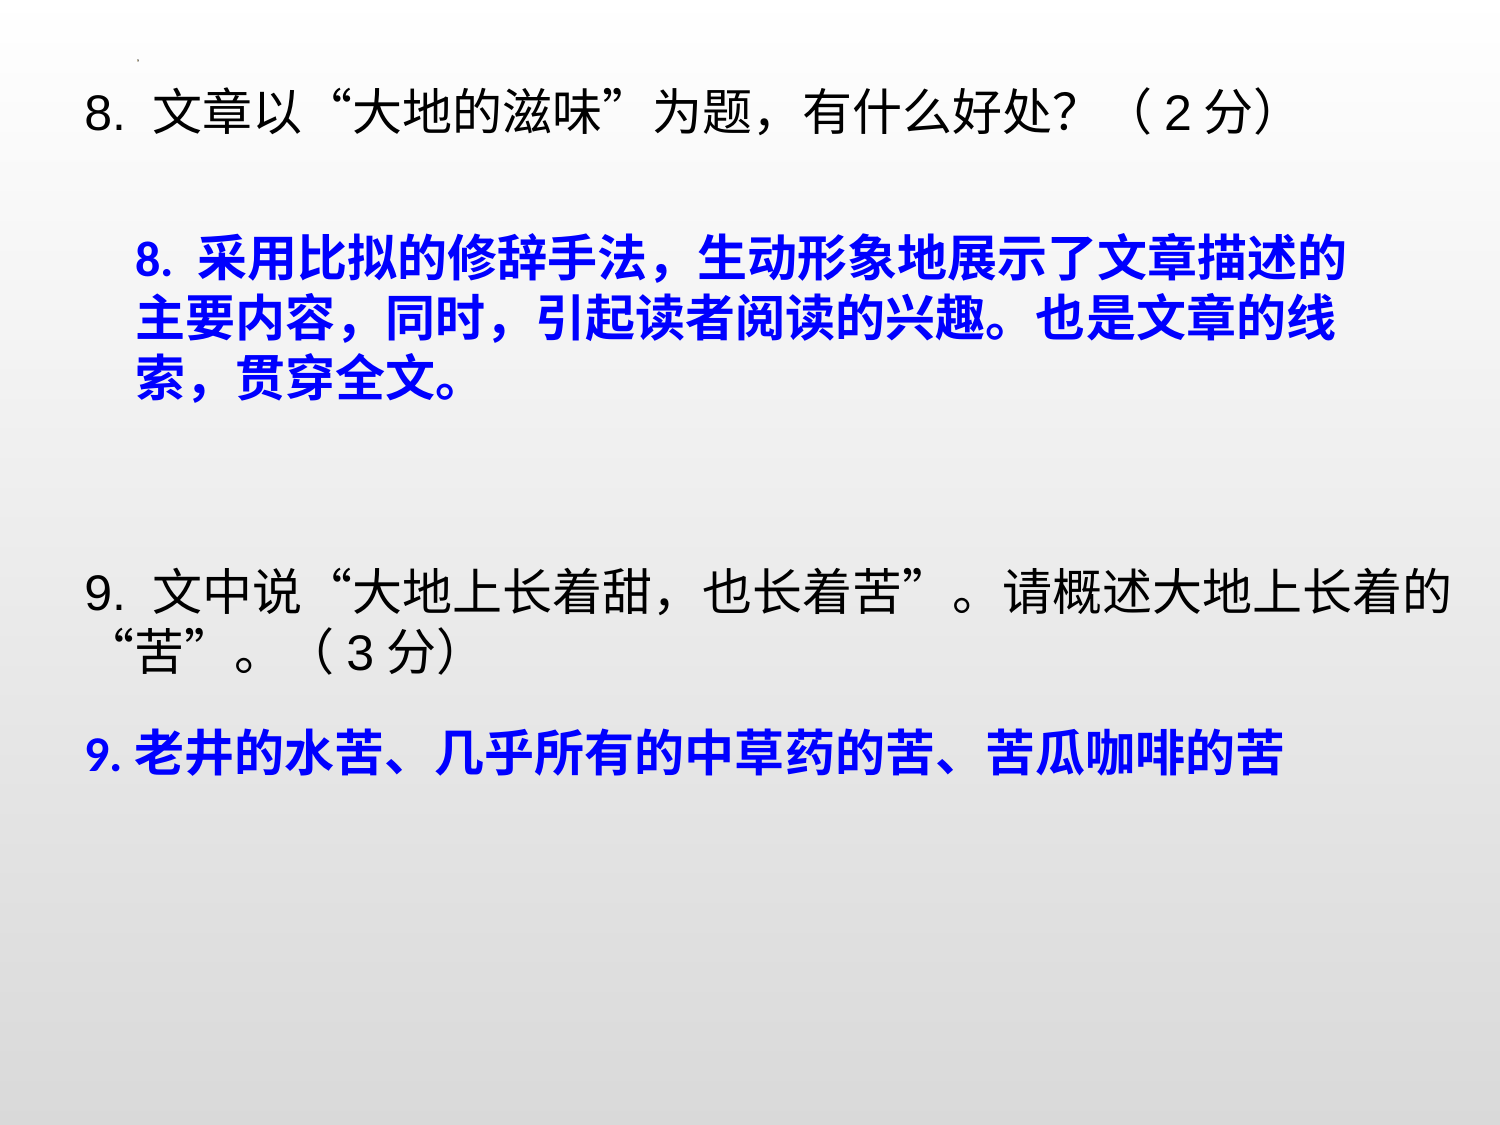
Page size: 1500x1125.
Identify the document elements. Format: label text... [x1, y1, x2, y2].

text_box 9.老井的水苦、几乎所有的中草药的苦、苦瓜咖啡的苦 [69, 713, 1445, 789]
text_box 8. 文章以“大地的滋味”为题，有什么好处？（2分） 9. 文中说“大地上长着甜，也长着苦”。请概述大地上长着的“苦”。（3分） [69, 73, 1479, 688]
text_box 8. 采用比拟的修辞手法，生动形象地展示了文章描述的主要内容，同时，引起读者阅读的兴趣。也是文章的线索，贯穿全文。 [120, 219, 1379, 414]
